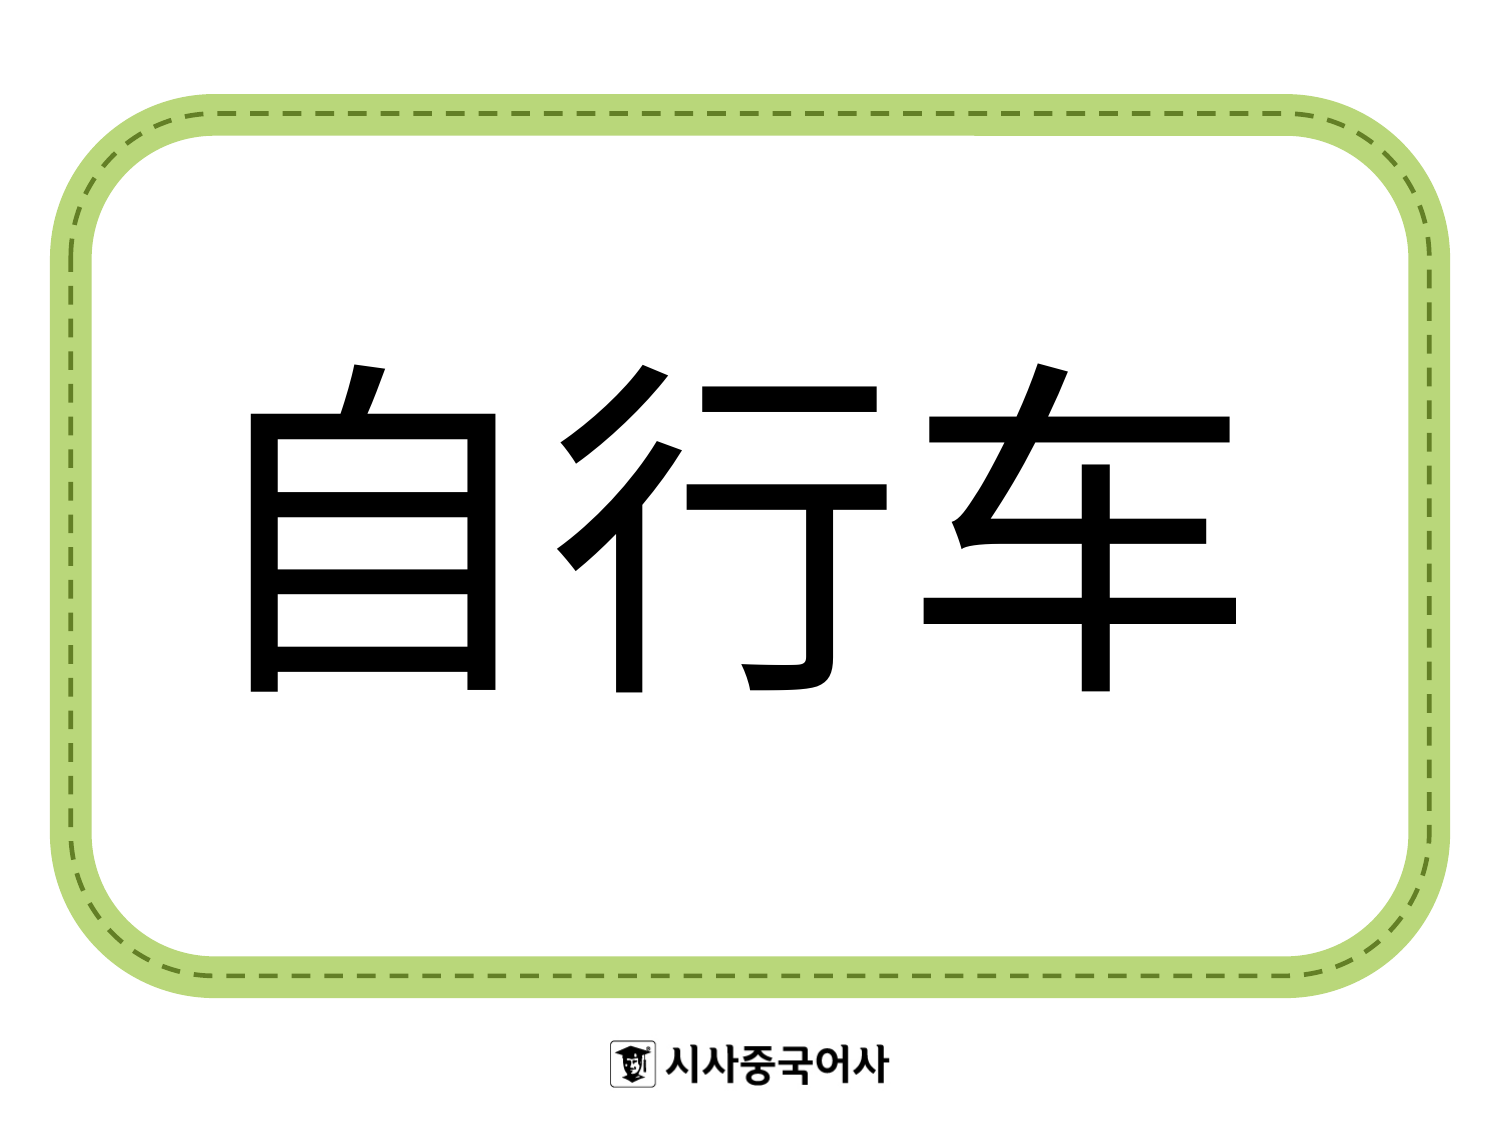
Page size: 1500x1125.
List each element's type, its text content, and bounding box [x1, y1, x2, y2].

text_box 自行车 [145, 189, 1354, 853]
picture [602, 1034, 898, 1094]
